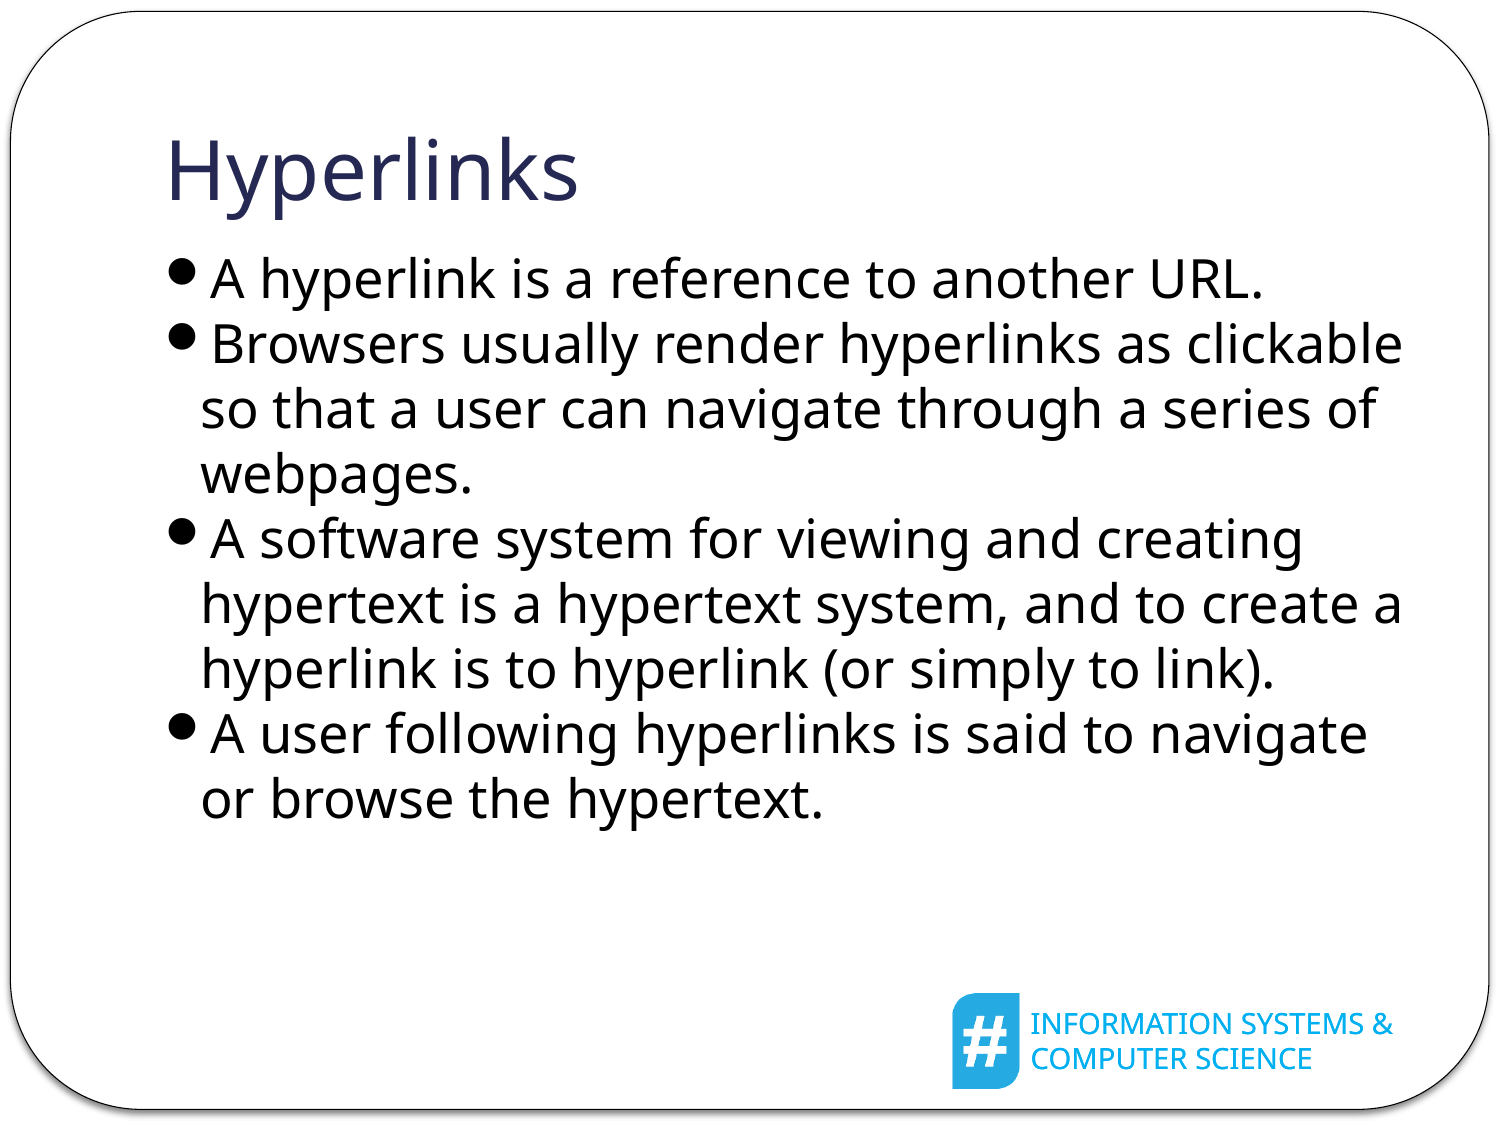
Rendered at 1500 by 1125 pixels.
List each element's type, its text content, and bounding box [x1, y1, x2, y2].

picture [950, 990, 1022, 1090]
text_box A hyperlink is a reference to another URL. Browsers usually render hyperlinks as clickable so that a user can navigate through a series of webpages. A software system for viewing and creating hypertext is a hypertext system, and to create a hyperlink is to hyperlink (or simply to link). A user following hyperlinks is said to navigate or browse the hypertext. [150, 237, 1425, 988]
text_box Hyperlinks [150, 45, 1425, 233]
